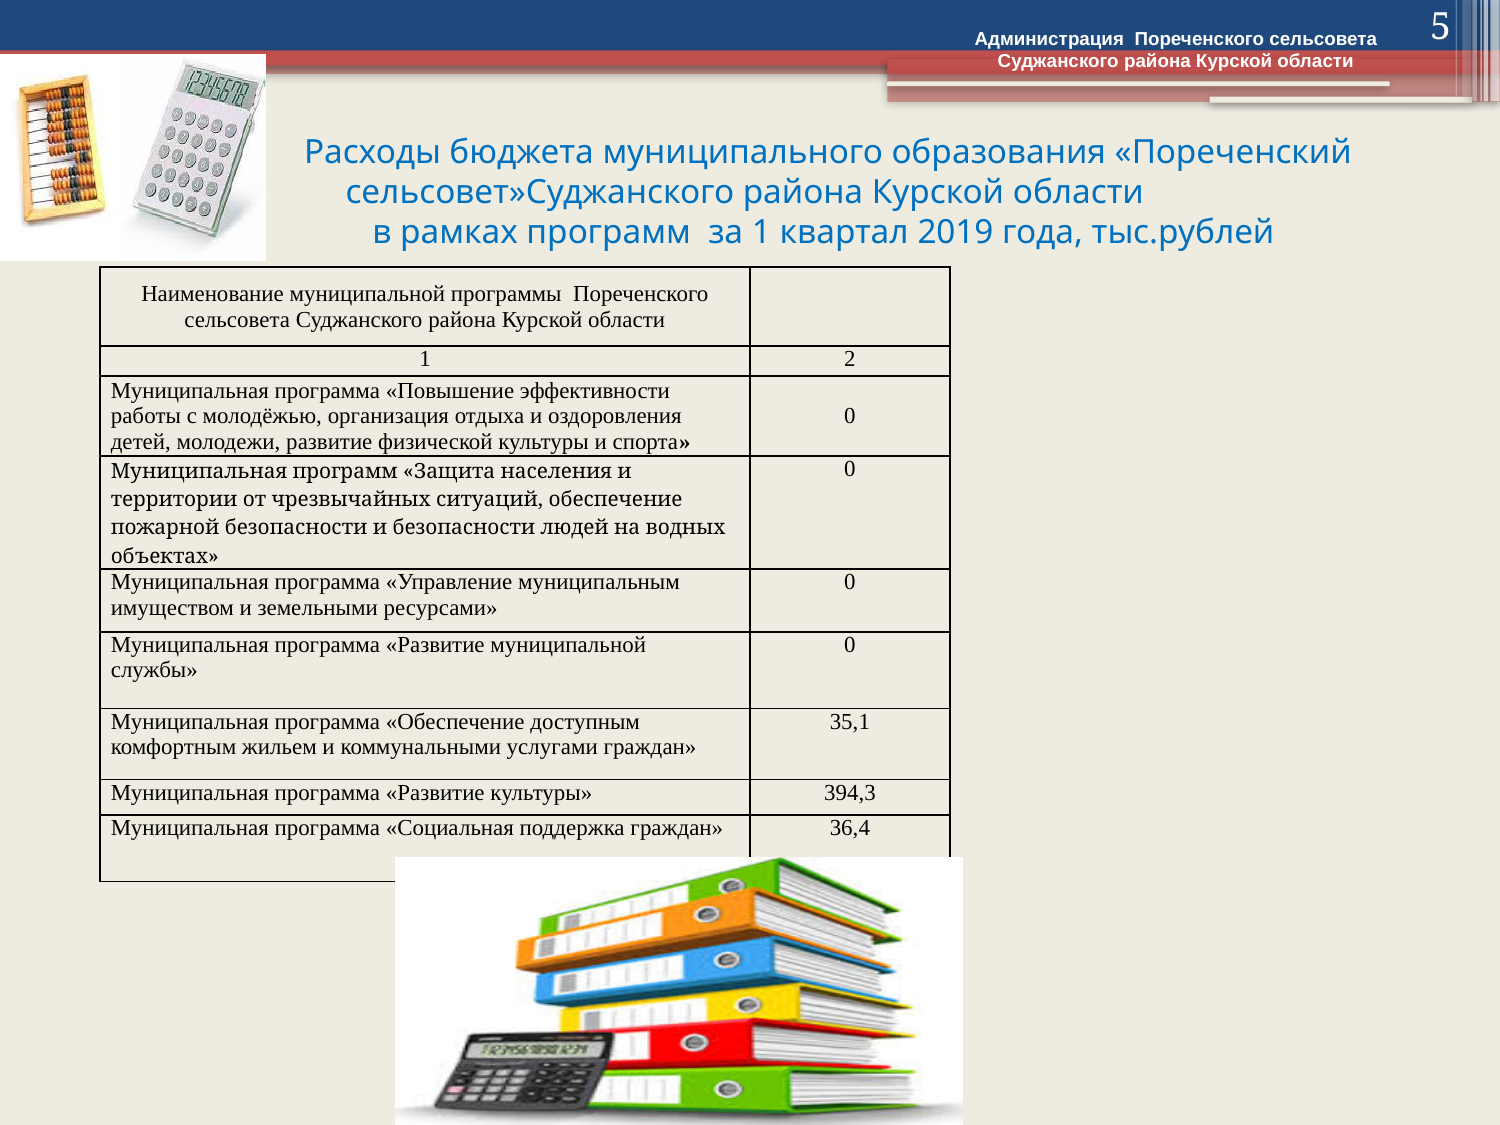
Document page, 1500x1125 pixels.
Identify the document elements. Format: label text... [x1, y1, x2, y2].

table_cell Муниципальная программа «Социальная поддержка граждан» [101, 816, 749, 881]
table_cell 0 [751, 457, 949, 568]
table_cell 1 [101, 347, 749, 375]
table_cell Муниципальная программ «Защита населения и территории от чрезвычайных ситуаций, обеспечение пожарной безопасности и безопасности людей на водных объектах» [101, 457, 749, 568]
table_cell Муниципальная программа «Повышение эффективности работы с молодёжью, организация отдыха и оздоровления детей, молодежи, развитие физической культуры и спорта» [101, 377, 749, 455]
table_cell 0 [751, 570, 949, 631]
picture [0, 54, 266, 261]
table_cell 35,1 [751, 709, 949, 779]
table_cell Муниципальная программа «Развитие муниципальной службы» [101, 633, 749, 708]
table_header Наименование муниципальной программы Пореченского сельсовета Суджанского района Курской области [101, 268, 749, 345]
table_cell Муниципальная программа «Развитие культуры» [101, 780, 749, 814]
table_cell 394,3 [751, 780, 949, 814]
table_cell 0 [751, 633, 949, 708]
table_cell 0 [751, 377, 949, 455]
title Расходы бюджета муниципального образования «Пореченский сельсовет»Суджанского района Курской области в рамках программ за 1 квартал 2019 года, тыс.рублей [271, 125, 1500, 256]
table_cell Муниципальная программа «Управление муниципальным имуществом и земельными ресурсами» [101, 570, 749, 631]
table_header [751, 268, 949, 345]
table_cell 36,4 [751, 816, 949, 854]
slide_number 5 [1340, 0, 1466, 61]
table_cell 2 [751, 347, 949, 375]
picture [395, 857, 963, 1125]
table_cell Муниципальная программа «Обеспечение доступным комфортным жильем и коммунальными услугами граждан» [101, 709, 749, 779]
text_box Администрация Пореченского сельсовета Суджанского района Курской области [942, 19, 1409, 79]
